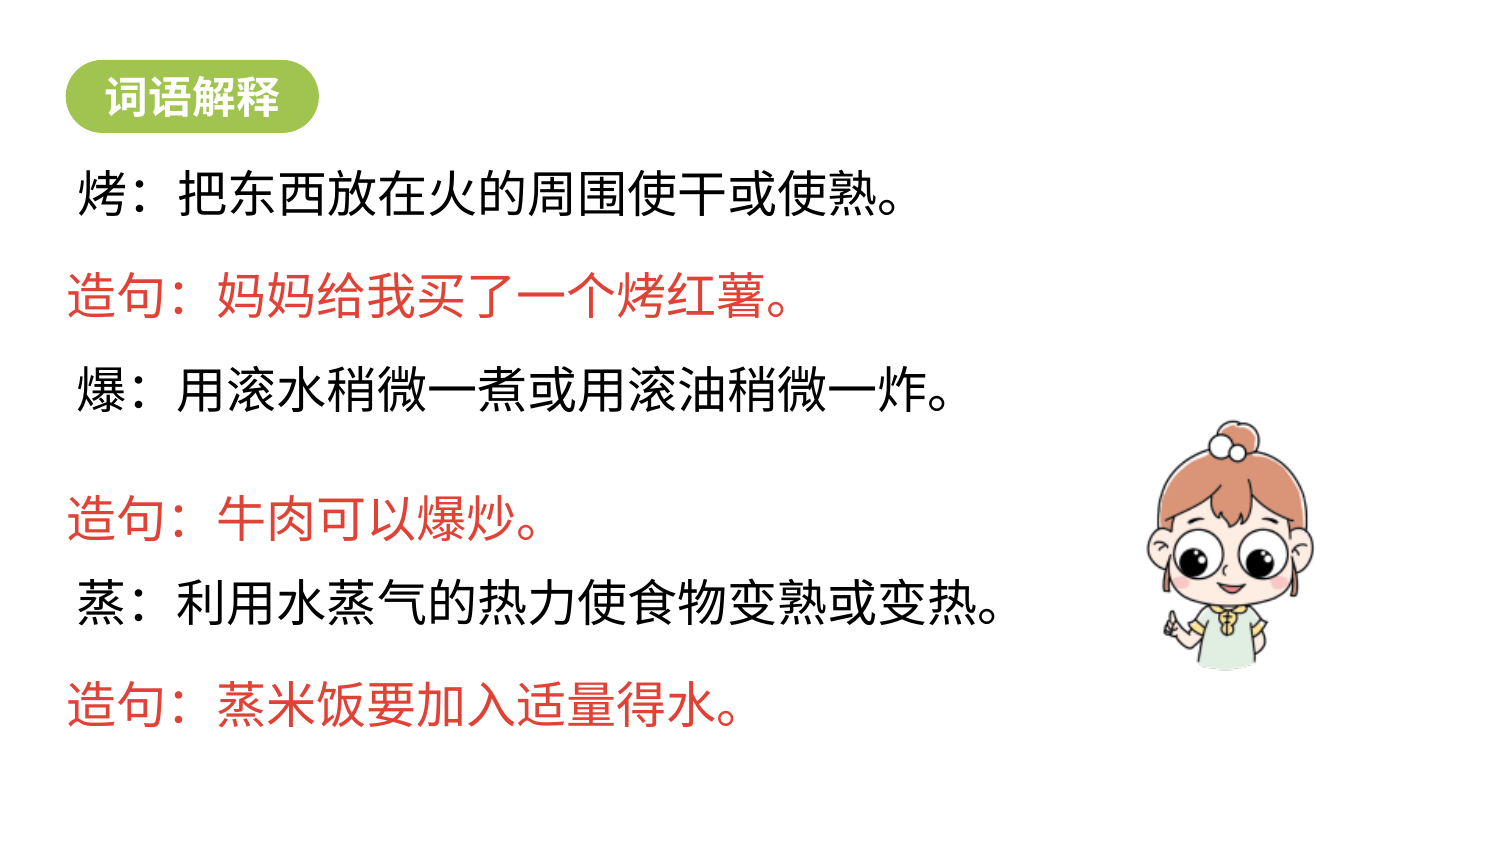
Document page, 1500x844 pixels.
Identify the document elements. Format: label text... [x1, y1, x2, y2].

text_box 词语解释 [64, 58, 320, 134]
text_box 造句：蒸米饭要加入适量得水。 [32, 637, 1042, 739]
text_box 烤：把东西放在火的周围使干或使熟。 [65, 156, 982, 228]
picture [1142, 415, 1317, 672]
text_box 蒸：利用水蒸气的热力使食物变熟或变热。 [65, 565, 1109, 638]
text_box 爆：用滚水稍微一煮或用滚油稍微一炸。 [65, 352, 1109, 425]
text_box 造句：妈妈给我买了一个烤红薯。 [32, 228, 1042, 330]
text_box 造句：牛肉可以爆炒。 [32, 452, 1042, 554]
